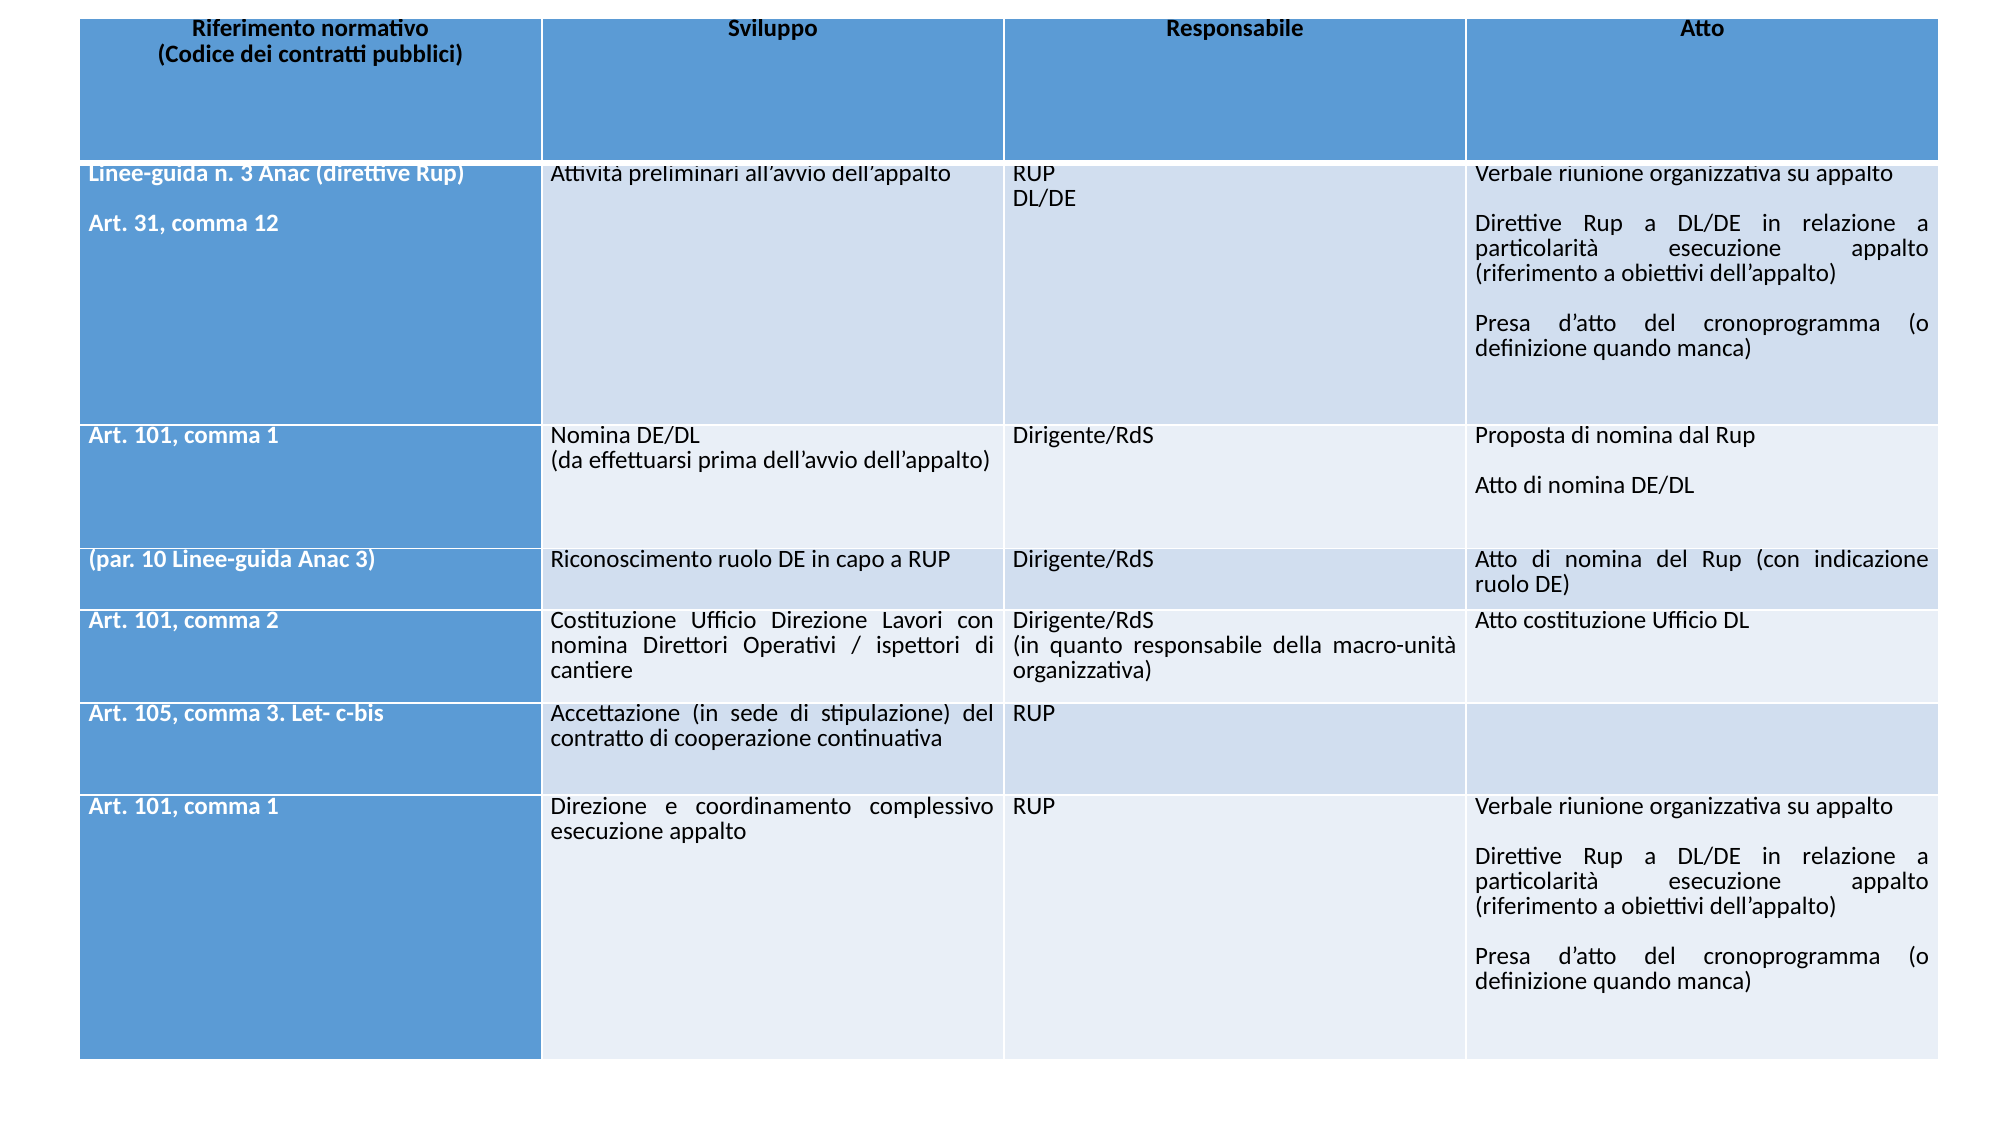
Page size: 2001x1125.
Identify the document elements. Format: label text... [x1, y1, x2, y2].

table_cell Atto di nomina del Rup (con indicazione ruolo DE) [1467, 549, 1938, 609]
table_cell Accettazione (in sede di stipulazione) del contratto di cooperazione continuativa [543, 704, 1003, 794]
table_cell Art. 105, comma 3. Let- c-bis [80, 704, 541, 794]
table_cell RUP [1005, 704, 1465, 794]
table_cell RUP DL/DE [1005, 166, 1465, 424]
table_cell Dirigente/RdS [1005, 426, 1465, 548]
table_cell (par. 10 Linee-guida Anac 3) [80, 549, 541, 609]
table_cell Direzione e coordinamento complessivo esecuzione appalto [543, 796, 1003, 1059]
table_header Atto [1467, 19, 1938, 160]
table_cell Dirigente/RdS [1005, 549, 1465, 609]
table_cell Art. 101, comma 2 [80, 611, 541, 702]
table_cell Art. 101, comma 1 [80, 796, 541, 1059]
table_cell [1467, 704, 1938, 794]
table_header Riferimento normativo (Codice dei contratti pubblici) [80, 19, 541, 160]
table_cell Attività preliminari all’avvio dell’appalto [543, 166, 1003, 424]
table_header Responsabile [1005, 19, 1465, 160]
table_cell Dirigente/RdS (in quanto responsabile della macro-unità organizzativa) [1005, 611, 1465, 702]
table_cell Proposta di nomina dal Rup Atto di nomina DE/DL [1467, 426, 1938, 548]
table_cell Verbale riunione organizzativa su appalto Direttive Rup a DL/DE in relazione a particolarità esecuzione appalto (riferimento a obiettivi dell’appalto) Presa d’atto del cronoprogramma (o definizione quando manca) [1467, 796, 1938, 1059]
table_cell RUP [1005, 796, 1465, 1059]
table_header Sviluppo [543, 19, 1003, 160]
table_cell Linee-guida n. 3 Anac (direttive Rup) Art. 31, comma 12 [80, 166, 541, 424]
table_cell Nomina DE/DL (da effettuarsi prima dell’avvio dell’appalto) [543, 426, 1003, 548]
table_cell Atto costituzione Ufficio DL [1467, 611, 1938, 702]
table_cell Verbale riunione organizzativa su appalto Direttive Rup a DL/DE in relazione a particolarità esecuzione appalto (riferimento a obiettivi dell’appalto) Presa d’atto del cronoprogramma (o definizione quando manca) [1467, 166, 1938, 424]
table_cell Costituzione Ufficio Direzione Lavori con nomina Direttori Operativi / ispettori di cantiere [543, 611, 1003, 702]
table_cell Riconoscimento ruolo DE in capo a RUP [543, 549, 1003, 609]
table_cell Art. 101, comma 1 [80, 426, 541, 548]
